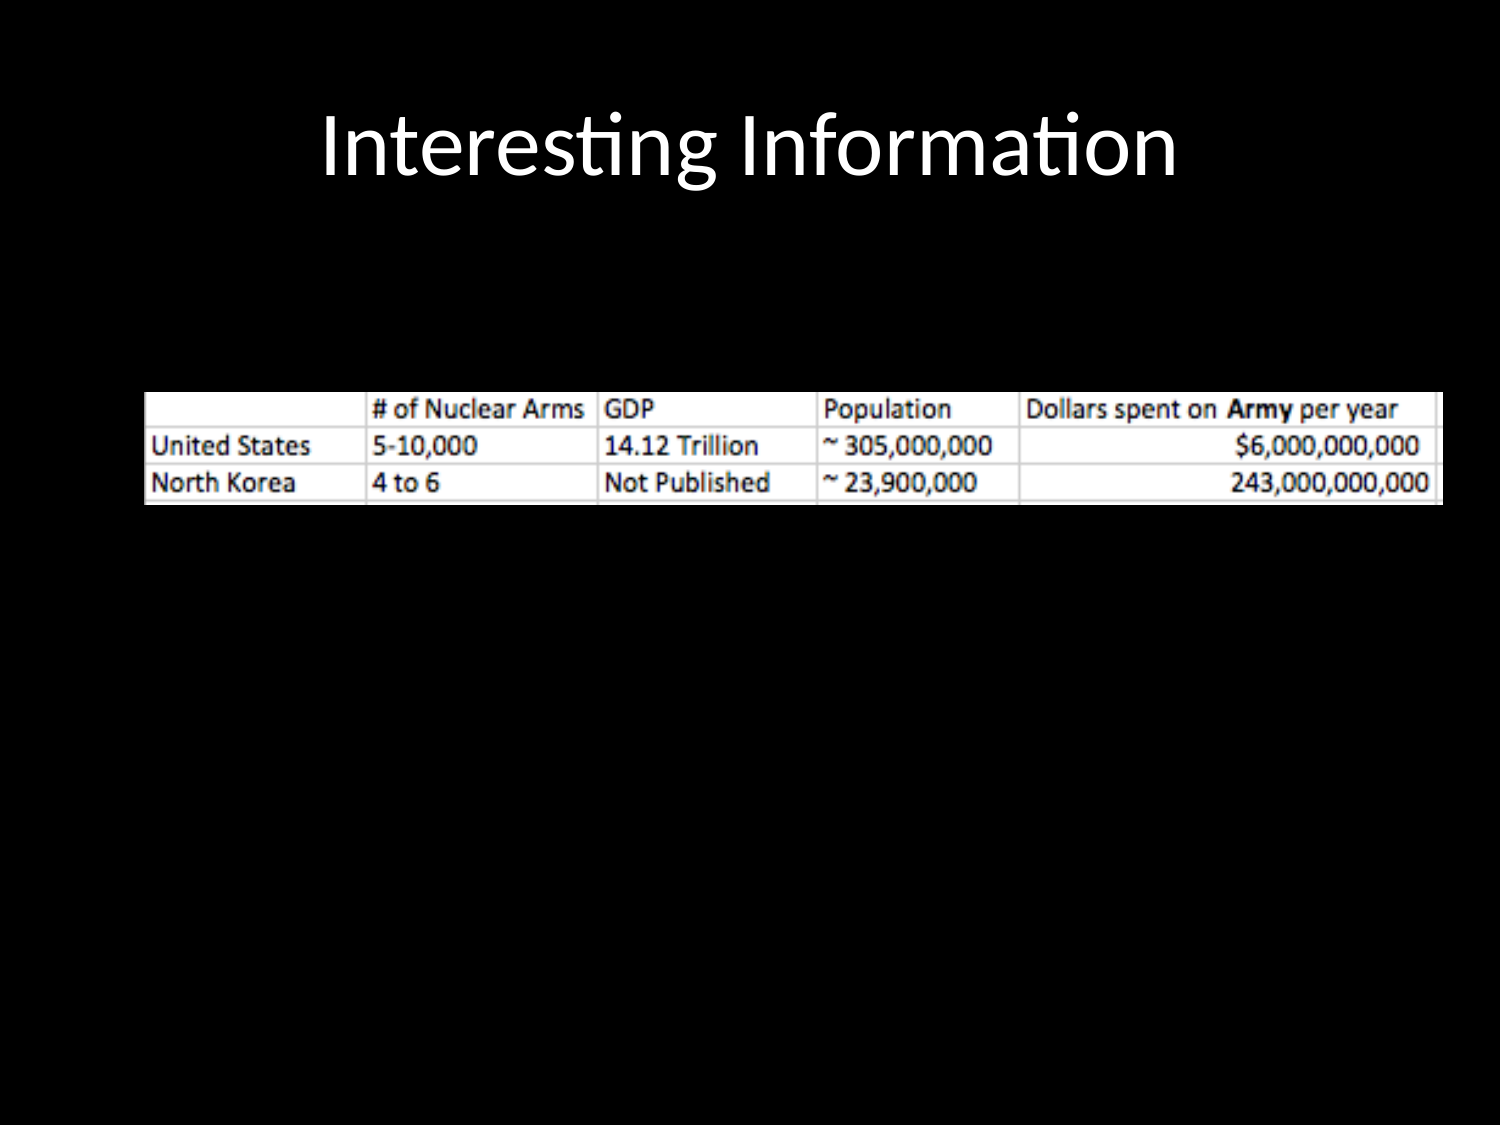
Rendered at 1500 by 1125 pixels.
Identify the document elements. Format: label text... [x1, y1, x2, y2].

picture [144, 392, 1444, 505]
title Interesting Information [75, 45, 1425, 233]
